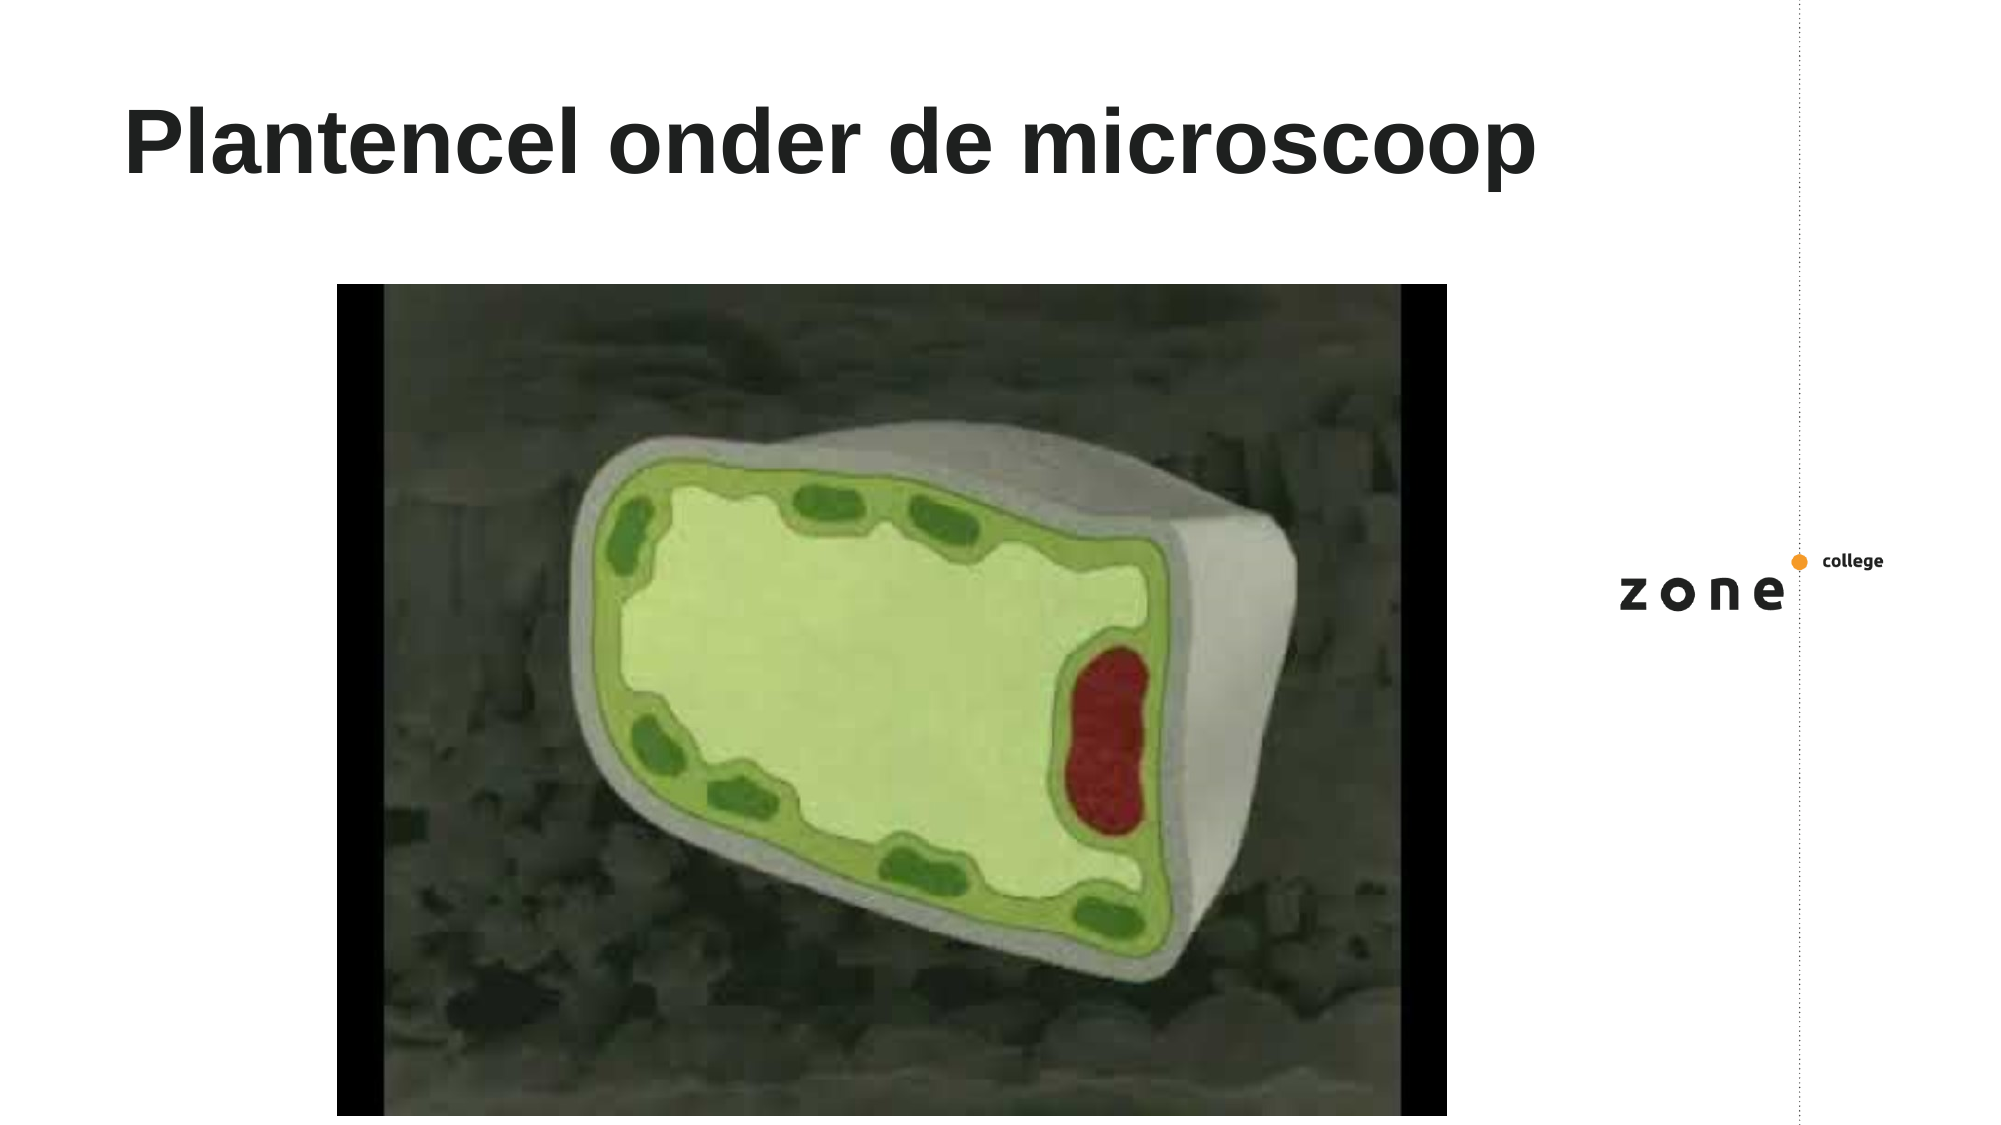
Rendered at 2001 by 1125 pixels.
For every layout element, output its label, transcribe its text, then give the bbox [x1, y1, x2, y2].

picture [1596, 0, 2001, 1125]
title Plantencel onder de microscoop [124, 94, 1607, 272]
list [336, 283, 1448, 1117]
